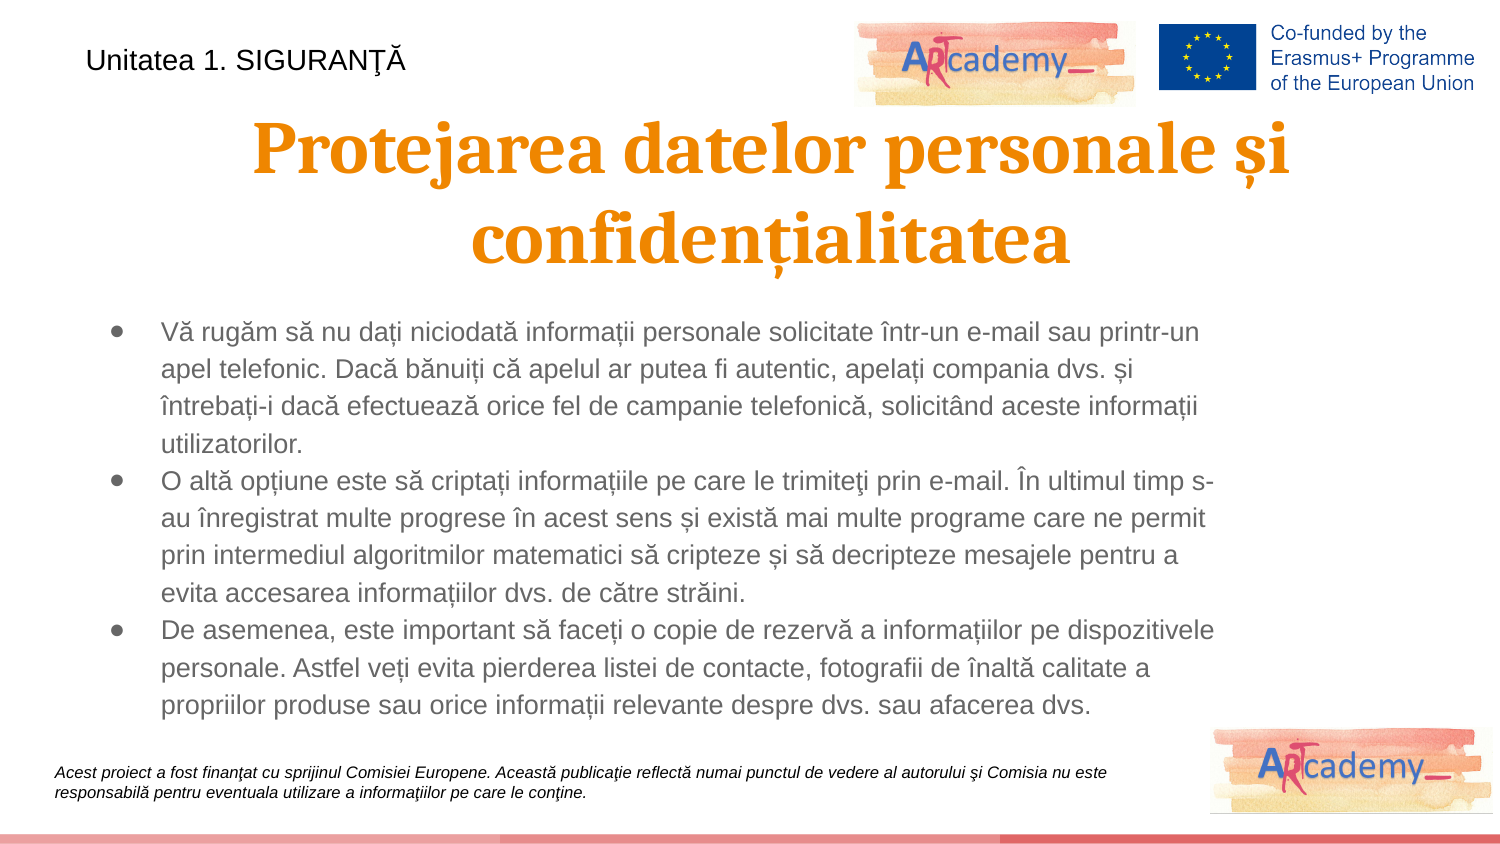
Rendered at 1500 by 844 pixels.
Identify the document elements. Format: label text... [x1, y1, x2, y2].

text_box Unitatea 1. SIGURANŢĂ [70, 33, 492, 84]
picture [854, 2, 1137, 138]
text_box Acest proiect a fost finanţat cu sprijinul Comisiei Europene. Această publicaţie reflectă numai punctul de vedere al autorului şi Comisia nu este responsabilă pentru eventuala utilizare a informaţiilor pe care le conţine. [39, 754, 1205, 799]
list Vă rugăm să nu dați niciodată informații personale solicitate într-un e-mail sau printr-un apel telefonic. Dacă bănuiți că apelul ar putea fi autentic, apelați compania dvs. și întrebați-i dacă efectuează orice fel de campanie telefonică, solicitând aceste informații utilizatorilor. O altă opțiune este să criptați informațiile pe care le trimiteţi prin e-mail. În ultimul timp s-au înregistrat multe progrese în acest sens și există mai multe programe care ne permit prin intermediul algoritmilor matematici să cripteze și să decripteze mesajele pentru a evita accesarea informațiilor dvs. de către străini. De asemenea, este important să faceți o copie de rezervă a informațiilor pe dispozitivele personale. Astfel veți evita pierderea listei de contacte, fotografii de înaltă calitate a propriilor produse sau orice informații relevante despre dvs. sau afacerea dvs. [70, 294, 1242, 754]
picture [1158, 24, 1474, 94]
picture [1210, 709, 1493, 844]
title Protejarea datelor personale și confidențialitatea [70, 93, 1474, 294]
